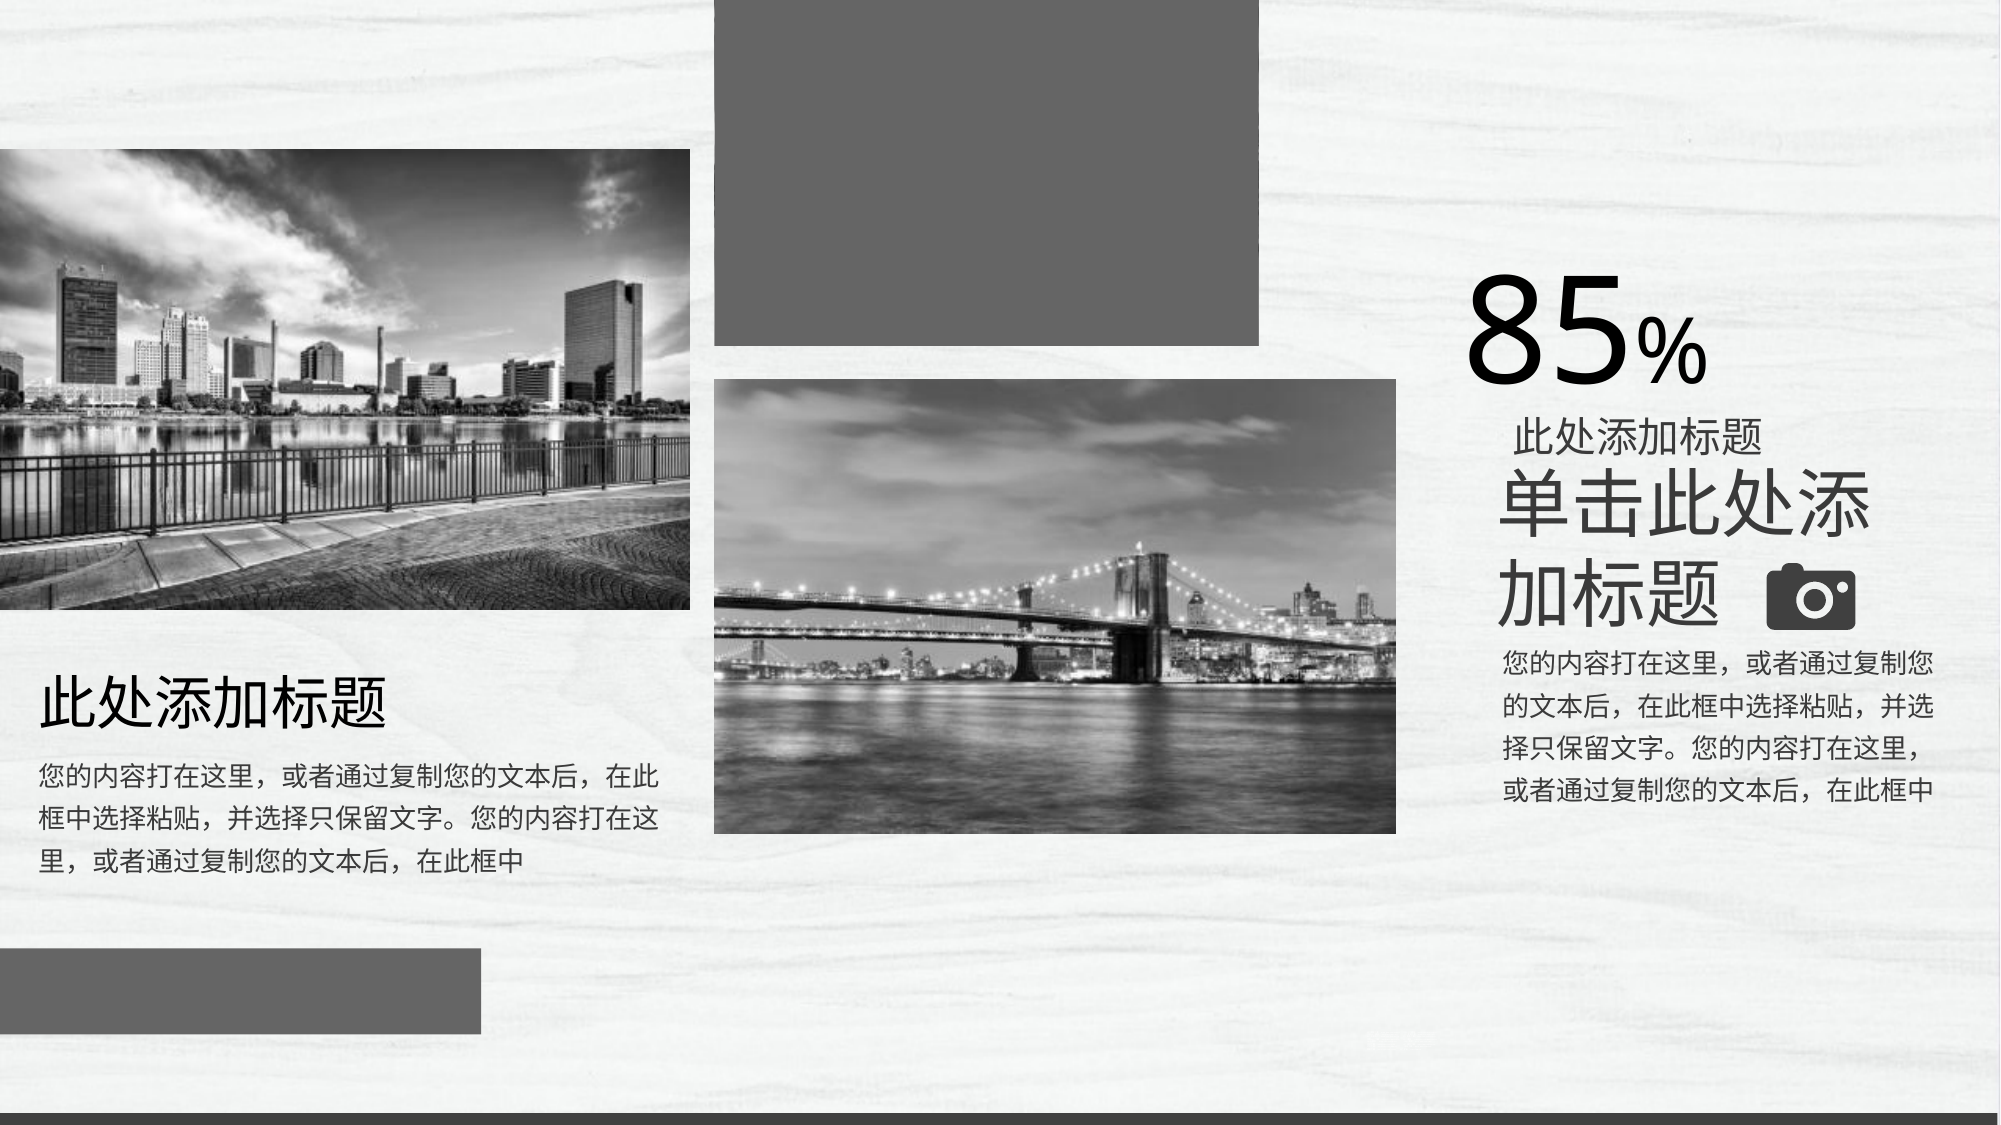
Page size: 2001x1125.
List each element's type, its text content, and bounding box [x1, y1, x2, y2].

text_box 您的内容打在这里，或者通过复制您的文本后，在此框中选择粘贴，并选择只保留文字。您的内容打在这里，或者通过复制您的文本后，在此框中 [23, 742, 690, 884]
picture [0, 0, 2001, 1125]
text_box [0, 947, 482, 1035]
text_box 85% [1448, 226, 1726, 422]
text_box 此处添加标题 [23, 658, 619, 744]
text_box 您的内容打在这里，或者通过复制您的文本后，在此框中选择粘贴，并选择只保留文字。您的内容打在这里，或者通过复制您的文本后，在此框中 [1487, 644, 1955, 814]
text_box 单击此处添加标题 [1481, 449, 1955, 644]
text_box [0, 1112, 1998, 1125]
text_box 此处添加标题 [1449, 403, 1827, 469]
